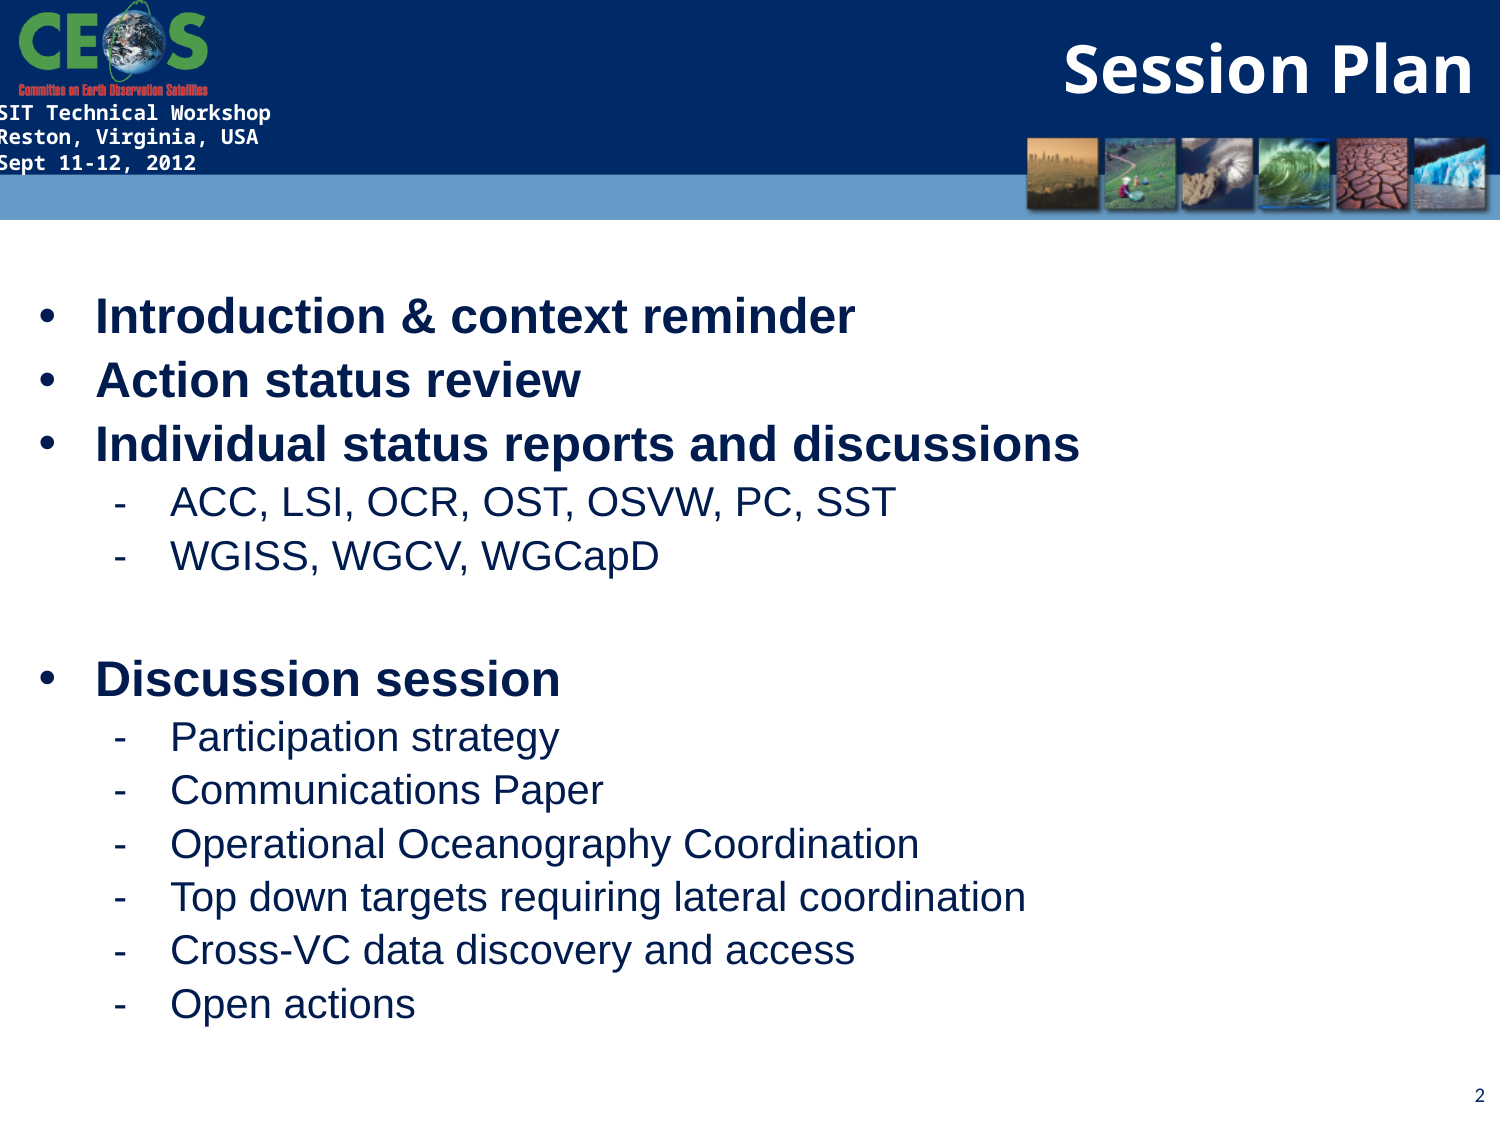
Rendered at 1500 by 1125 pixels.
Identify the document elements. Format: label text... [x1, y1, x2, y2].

text_box Introduction & context reminder Action status review Individual status reports and discussions ACC, LSI, OCR, OST, OSVW, PC, SST WGISS, WGCV, WGCapD Discussion session Participation strategy Communications Paper Operational Oceanography Coordination Top down targets requiring lateral coordination Cross-VC data discovery and access Open actions [24, 283, 1473, 1125]
picture [0, 0, 1500, 220]
slide_number 2 [1473, 1073, 1500, 1125]
title Session Plan [216, 16, 1491, 117]
